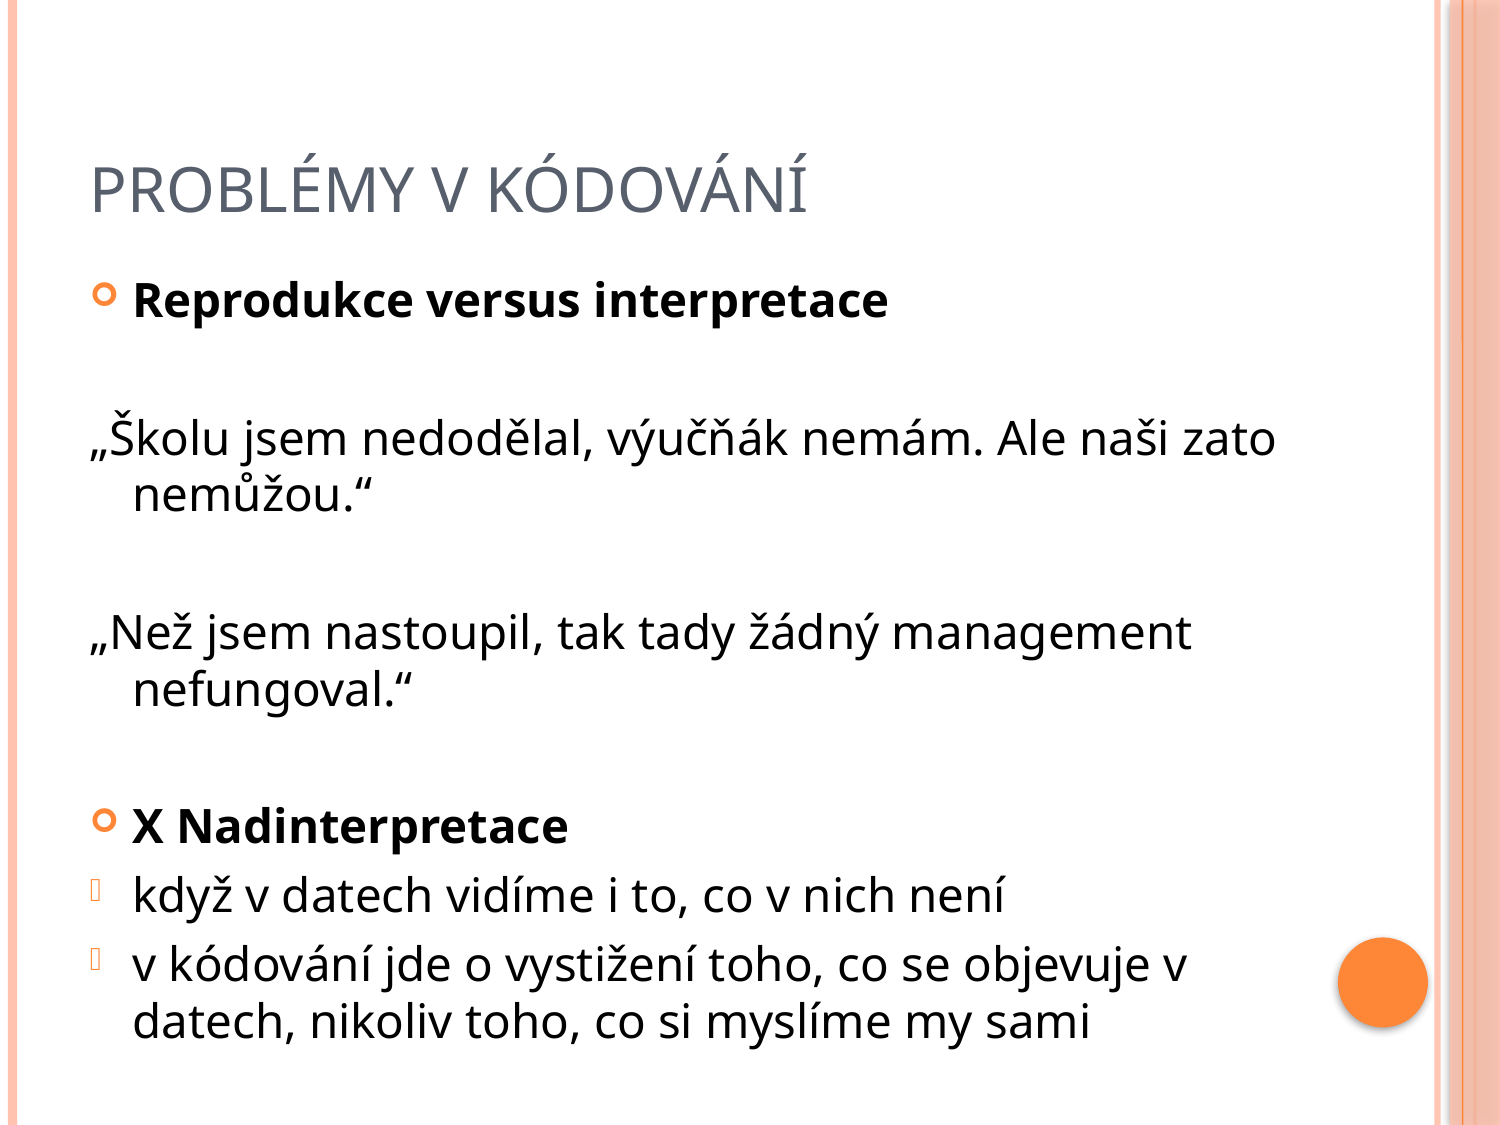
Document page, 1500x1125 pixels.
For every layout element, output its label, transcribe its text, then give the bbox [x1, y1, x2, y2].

list Reprodukce versus interpretace „Školu jsem nedodělal, výučňák nemám. Ale naši zato nemůžou.“ „Než jsem nastoupil, tak tady žádný management nefungoval.“ X Nadinterpretace když v datech vidíme i to, co v nich není v kódování jde o vystižení toho, co se objevuje v datech, nikoliv toho, co si myslíme my sami [75, 262, 1300, 1062]
title Problémy v kódování [75, 45, 1300, 233]
